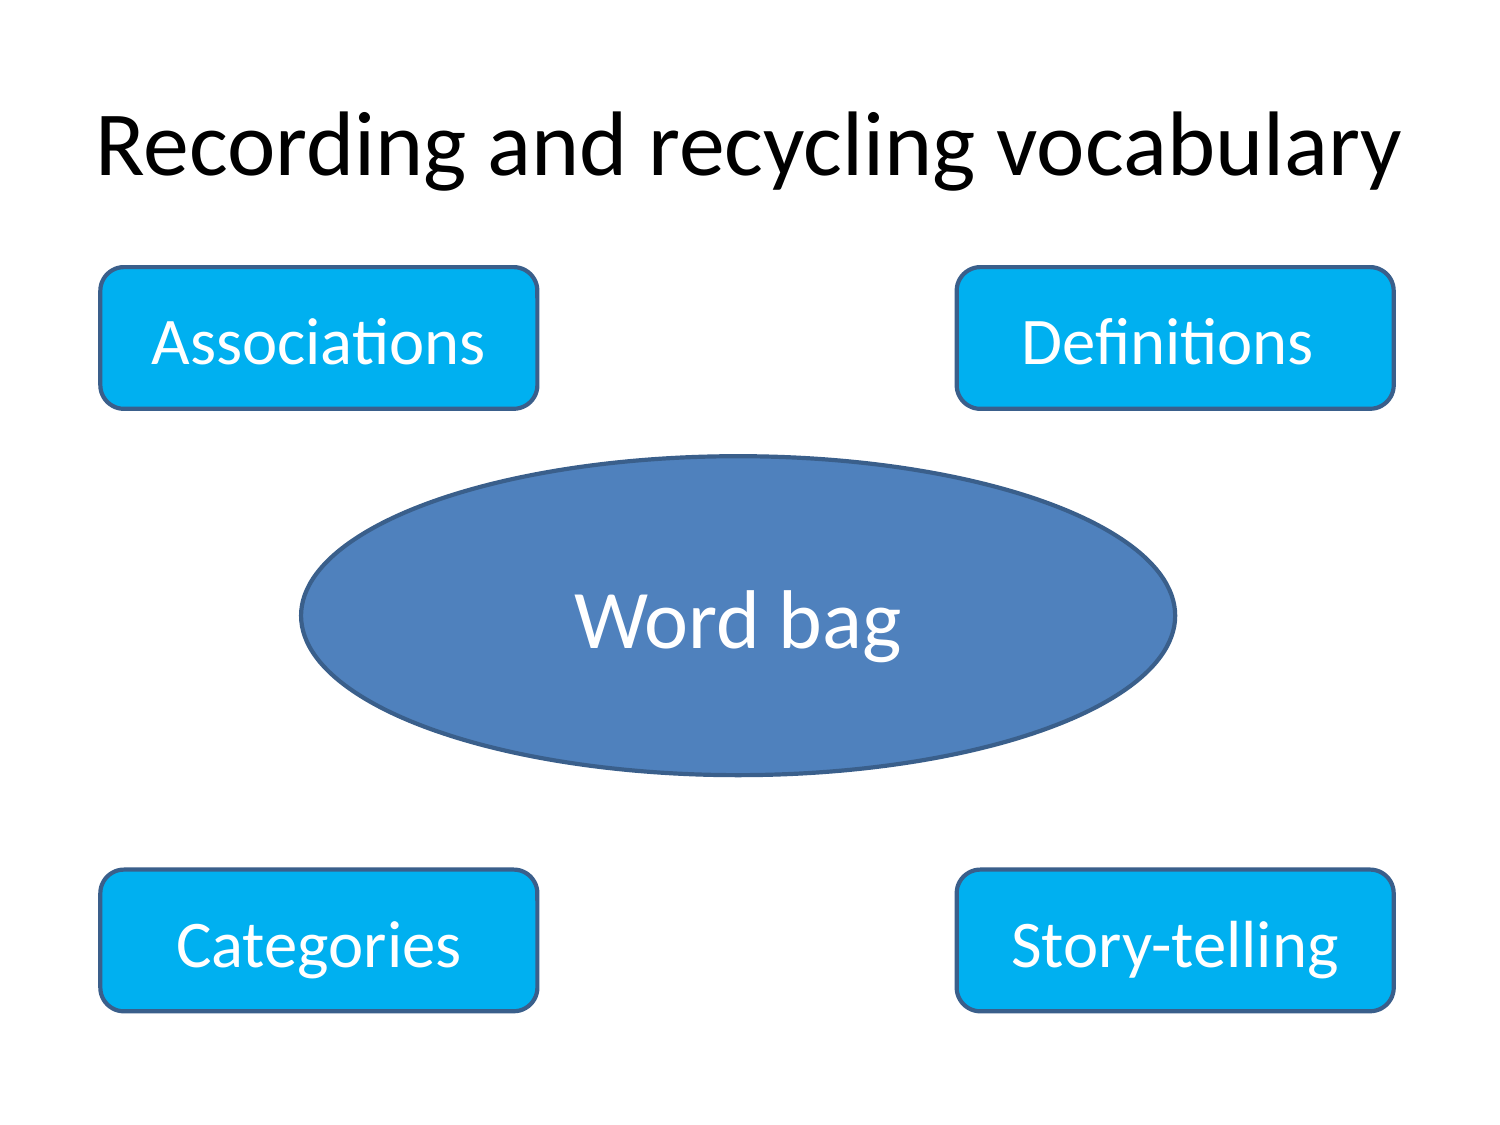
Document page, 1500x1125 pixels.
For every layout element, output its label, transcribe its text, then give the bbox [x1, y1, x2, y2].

title Recording and recycling vocabulary [75, 45, 1425, 233]
text_box Categories [98, 867, 540, 1014]
text_box Definitions [954, 265, 1396, 411]
text_box Story-telling [954, 867, 1396, 1014]
text_box Associations [98, 265, 540, 411]
text_box Word bag [298, 454, 1178, 778]
